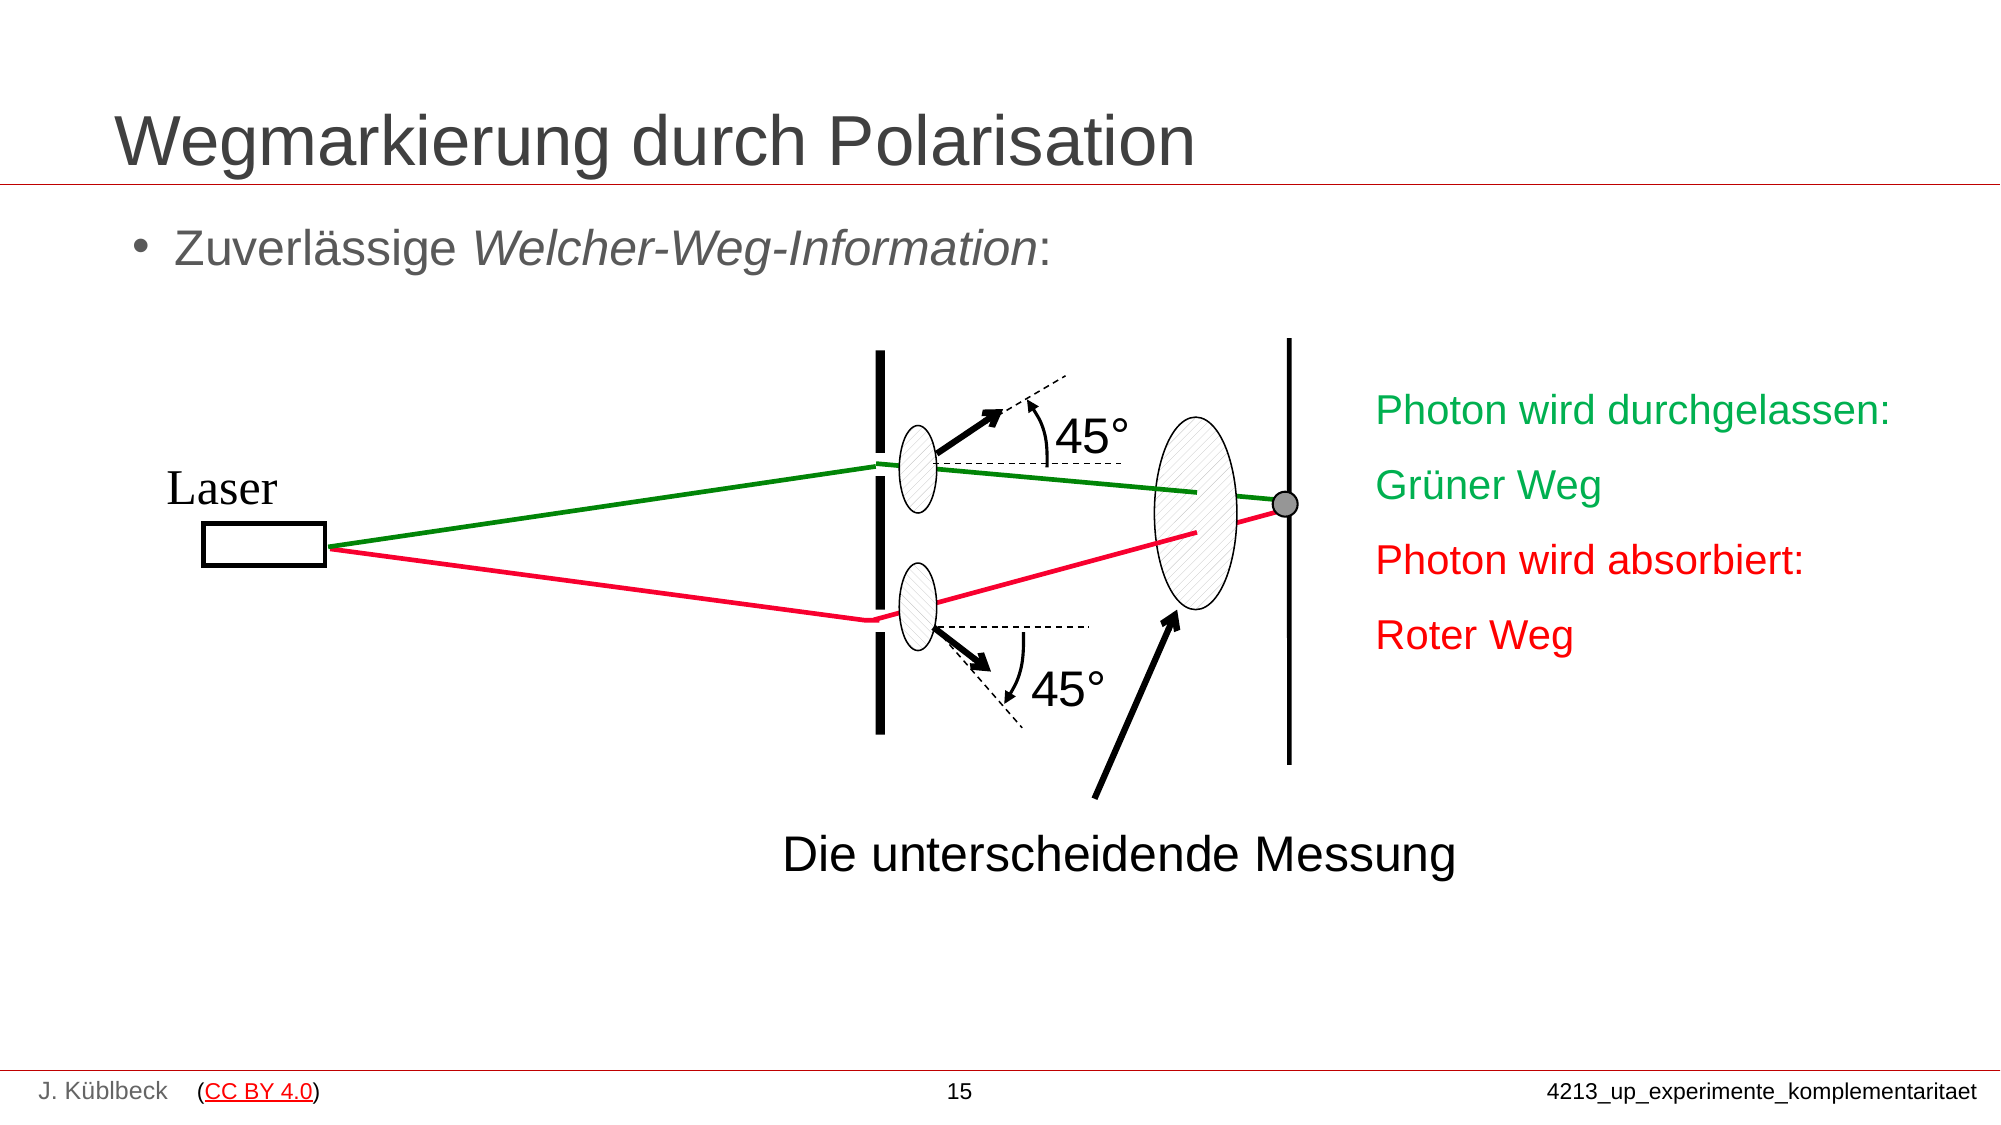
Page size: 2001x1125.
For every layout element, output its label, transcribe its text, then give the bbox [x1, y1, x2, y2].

title Wegmarkierung durch Polarisation [99, 90, 1900, 185]
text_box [933, 366, 1147, 729]
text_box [98, 337, 1298, 766]
list Zuverlässige Welcher-Weg-Information: [99, 208, 1900, 1035]
text_box Photon wird durchgelassen: Grüner Weg Photon wird absorbiert: Roter Weg [1360, 350, 1924, 665]
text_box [1094, 609, 1178, 799]
text_box Die unterscheidende Messung [768, 784, 1473, 889]
